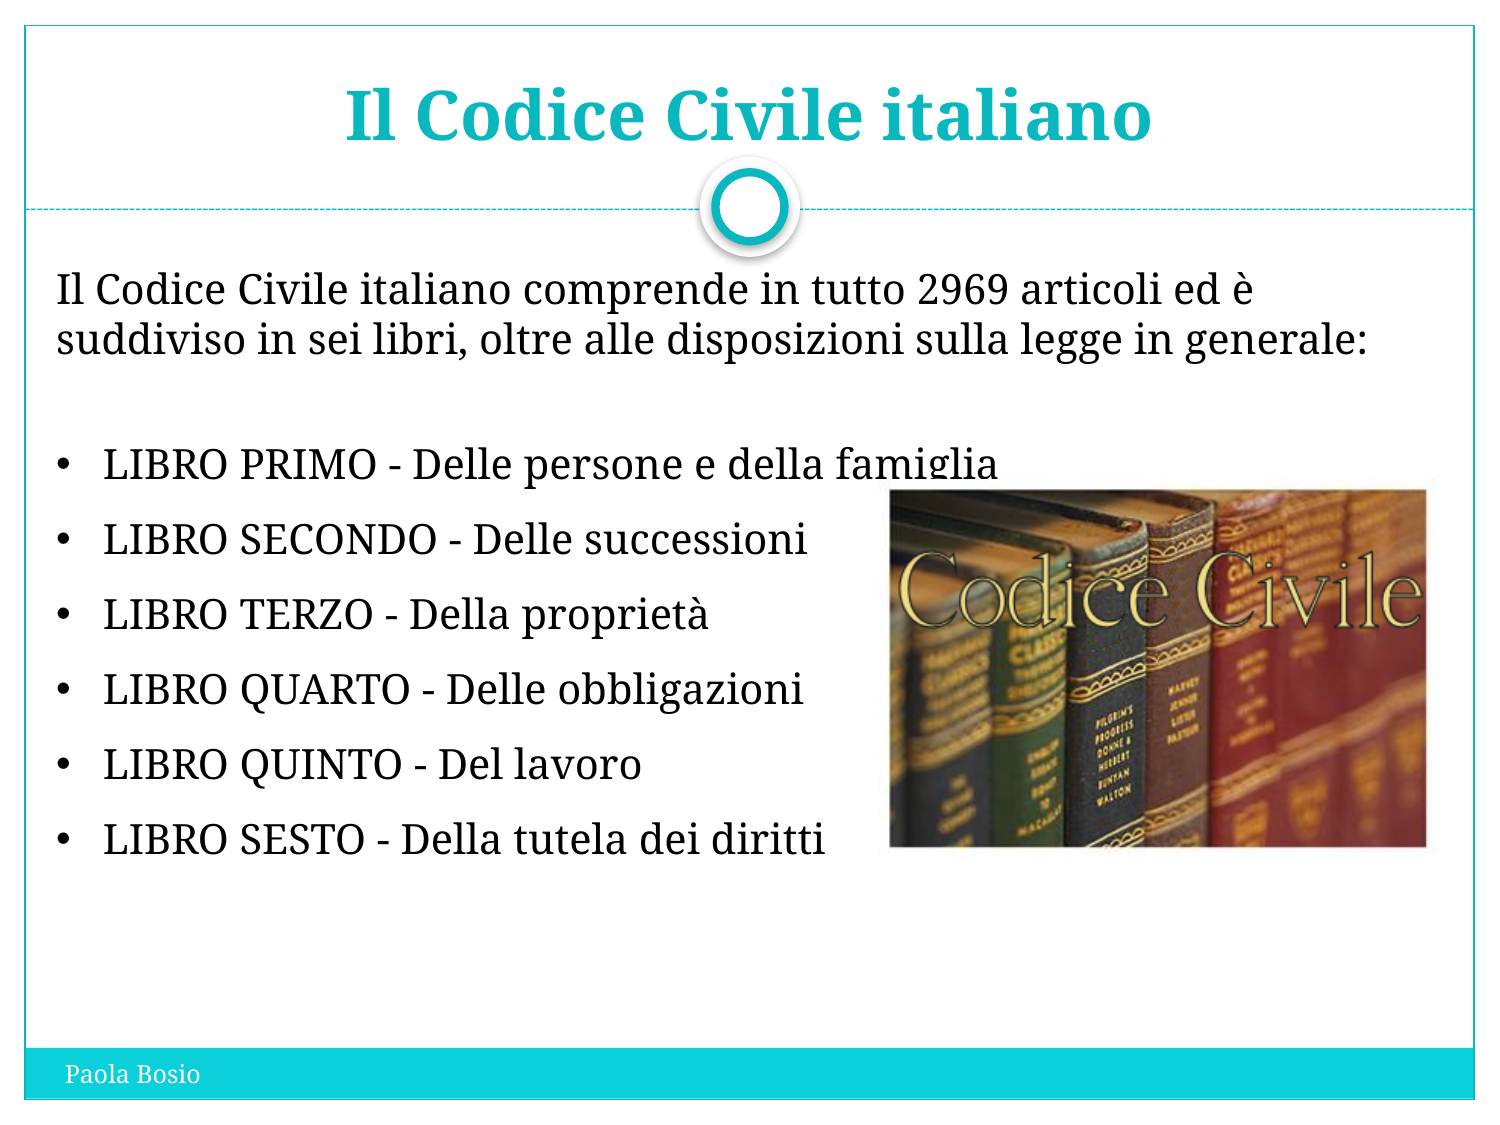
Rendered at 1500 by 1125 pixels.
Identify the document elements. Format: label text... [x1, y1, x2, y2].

text_box Il Codice Civile italiano comprende in tutto 2969 articoli ed è suddiviso in sei libri, oltre alle disposizioni sulla legge in generale: LIBRO PRIMO - Delle persone e della famiglia LIBRO SECONDO - Delle successioni LIBRO TERZO - Della proprietà LIBRO QUARTO - Delle obbligazioni LIBRO QUINTO - Del lavoro LIBRO SESTO - Della tutela dei diritti [41, 255, 1459, 1006]
title Il Codice Civile italiano [49, 37, 1450, 162]
footer Paola Bosio [50, 1051, 638, 1112]
picture [879, 479, 1437, 858]
